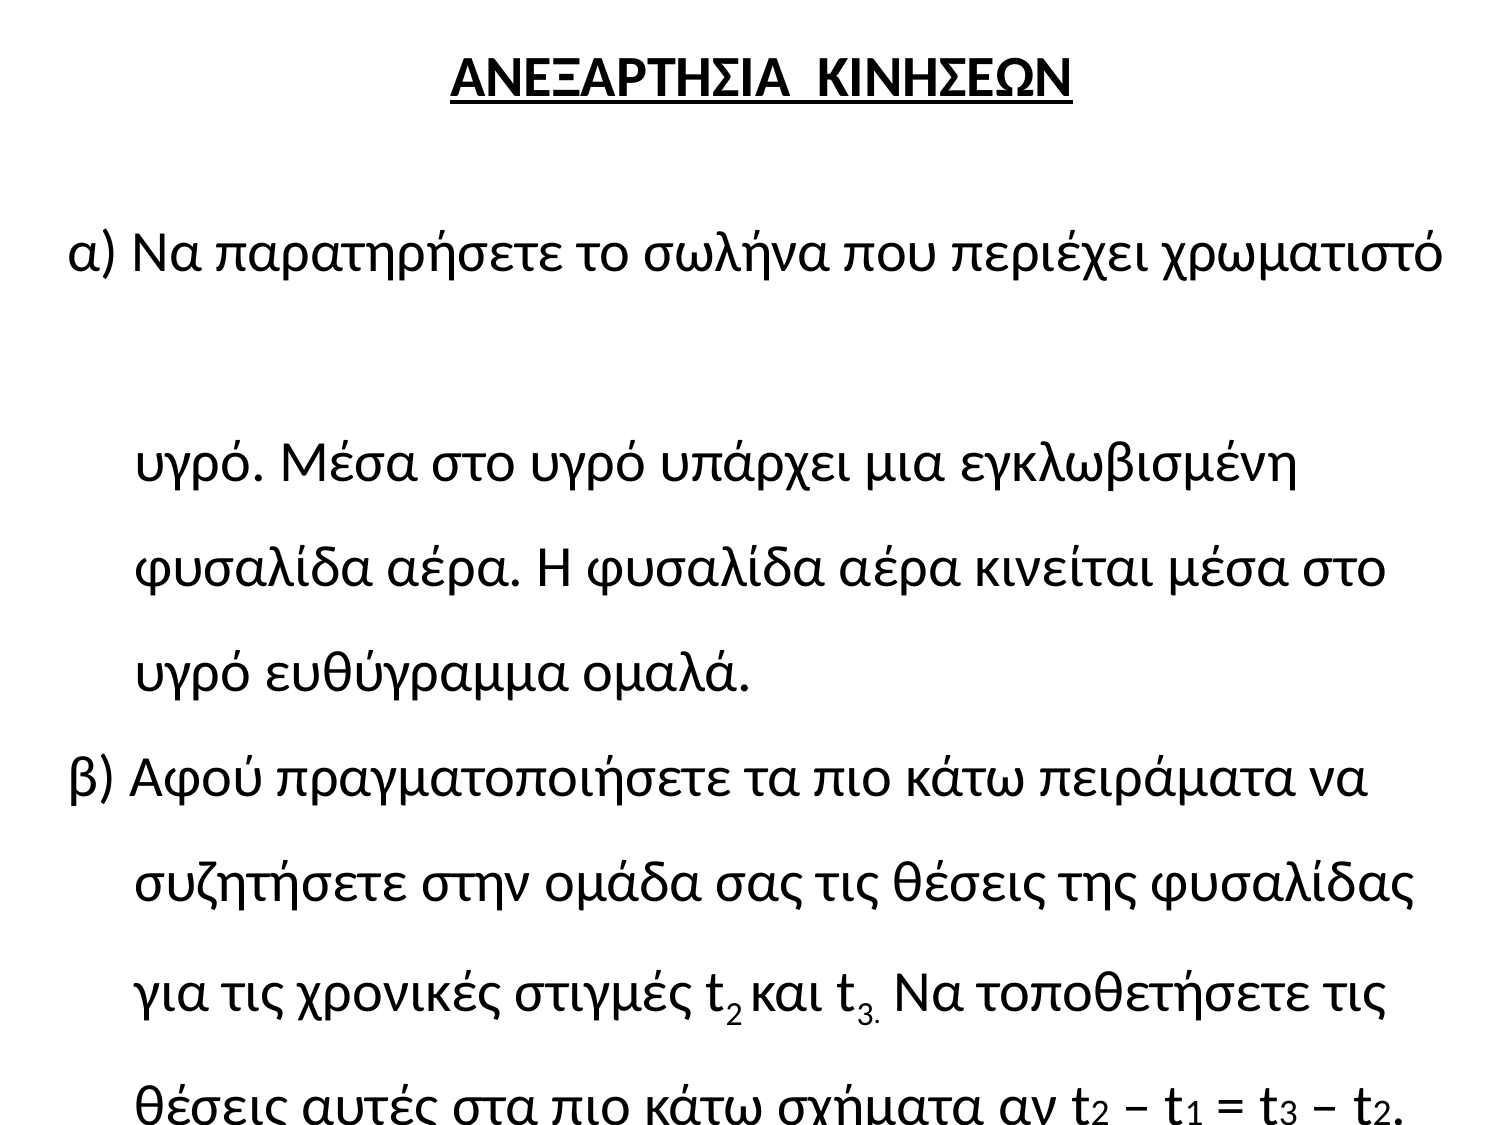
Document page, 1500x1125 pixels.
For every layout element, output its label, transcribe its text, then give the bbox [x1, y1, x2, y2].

text_box ΑΝΕΞΑΡΤΗΣΙΑ ΚΙΝΗΣΕΩΝ α) Να παρατηρήσετε το σωλήνα που περιέχει χρωματιστό υγρό. Μέσα στο υγρό υπάρχει μια εγκλωβισμένη φυσαλίδα αέρα. Η φυσαλίδα αέρα κινείται μέσα στο υγρό ευθύγραμμα ομαλά. β) Αφού πραγματοποιήσετε τα πιο κάτω πειράματα να συζητήσετε στην ομάδα σας τις θέσεις της φυσαλίδας για τις χρονικές στιγμές t2 και t3. Να τοποθετήσετε τις θέσεις αυτές στα πιο κάτω σχήματα αν t2 – t1 = t3 – t2. [53, 30, 1471, 1125]
